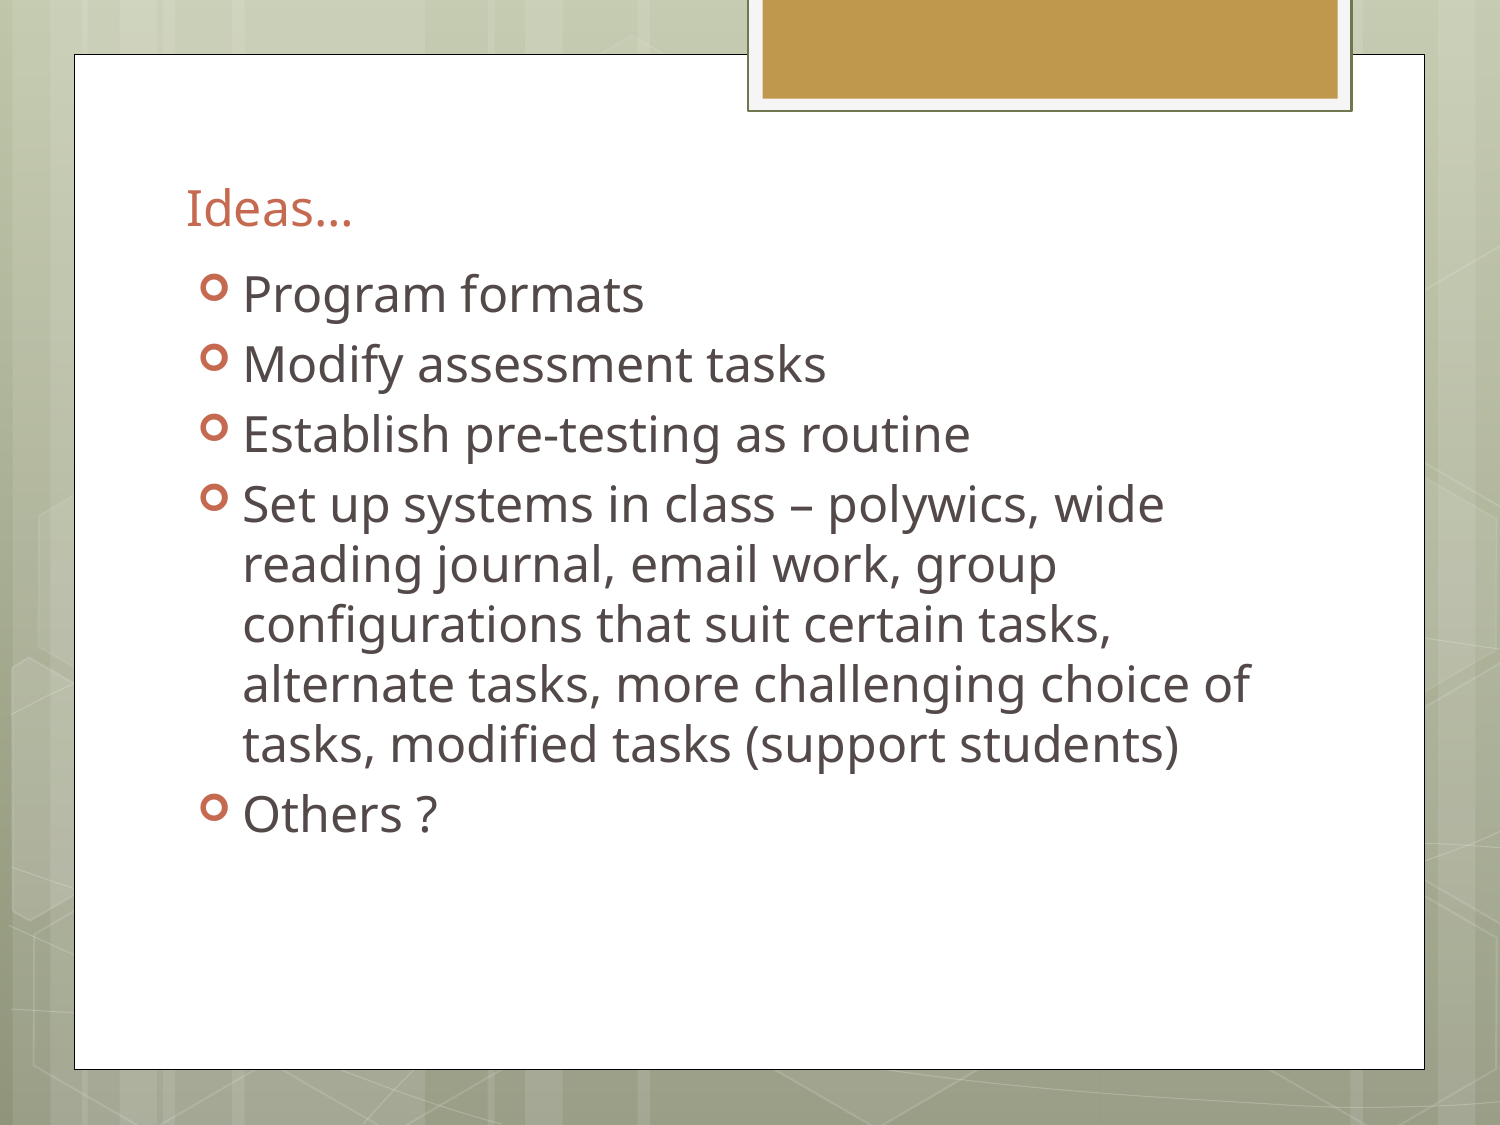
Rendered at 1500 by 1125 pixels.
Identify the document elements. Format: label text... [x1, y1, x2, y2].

title Ideas… [171, 168, 1324, 244]
list Program formats Modify assessment tasks Establish pre-testing as routine Set up systems in class – polywics, wide reading journal, email work, group configurations that suit certain tasks, alternate tasks, more challenging choice of tasks, modified tasks (support students) Others ? [171, 255, 1283, 957]
